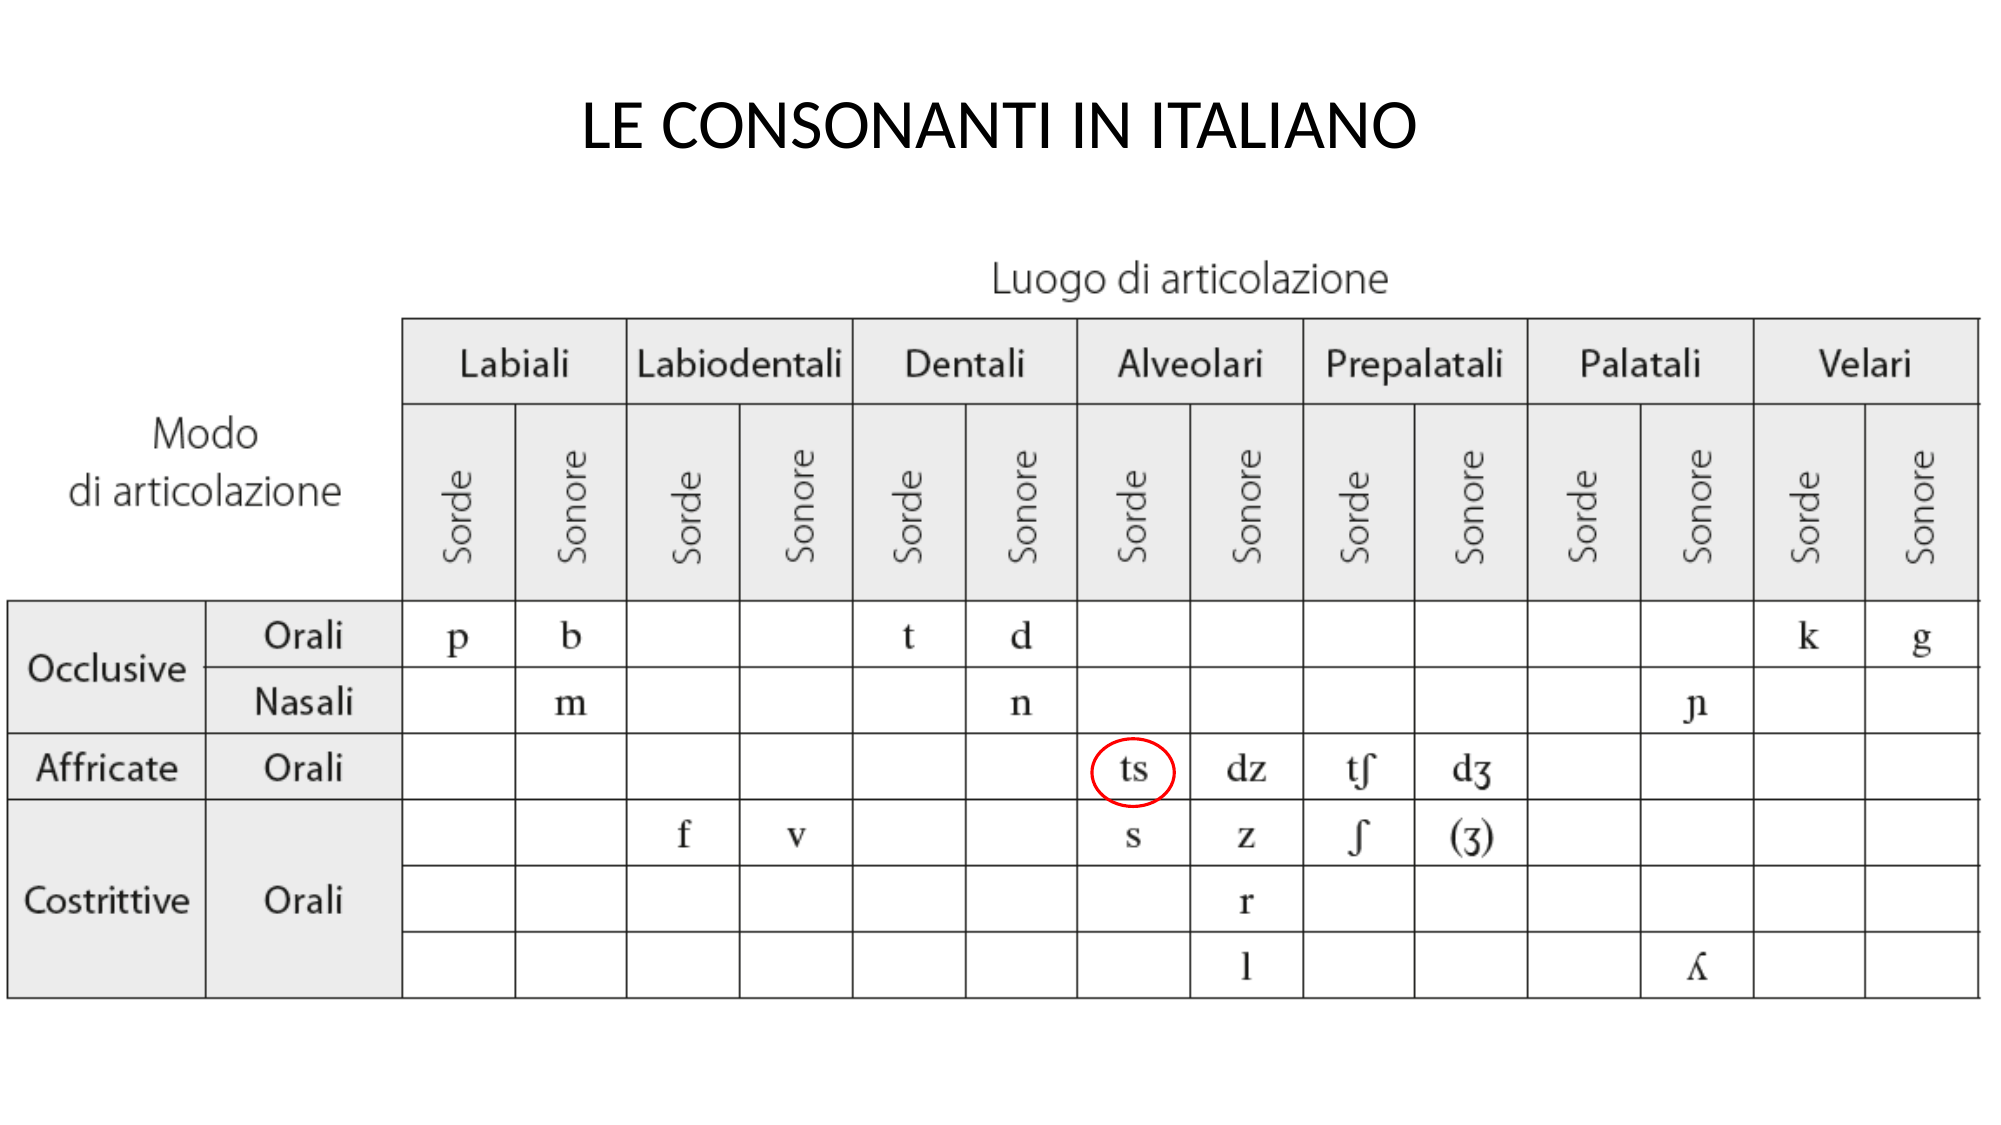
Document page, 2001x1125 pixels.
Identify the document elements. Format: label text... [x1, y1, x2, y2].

text_box LE CONSONANTI IN ITALIANO [500, 70, 1500, 170]
picture [0, 238, 2000, 1015]
